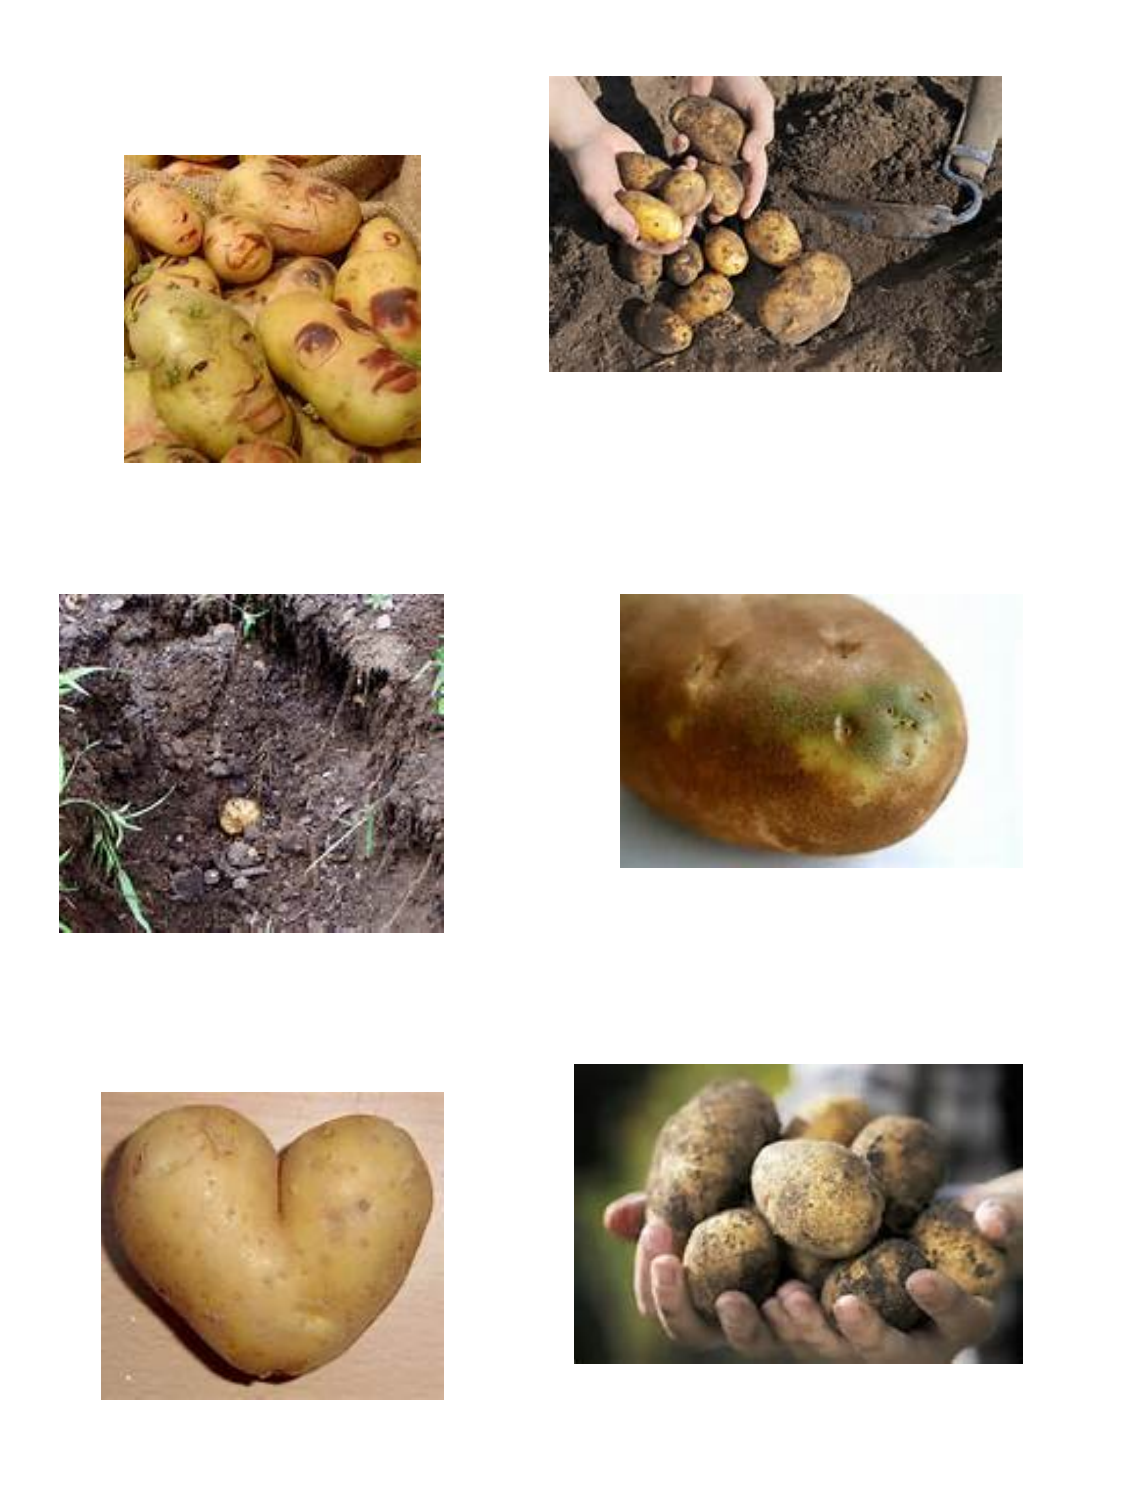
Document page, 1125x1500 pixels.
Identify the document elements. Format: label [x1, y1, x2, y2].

picture [58, 594, 444, 934]
picture [620, 594, 1023, 869]
picture [123, 155, 422, 464]
picture [101, 1092, 444, 1400]
picture [549, 76, 1002, 373]
picture [574, 1064, 1024, 1364]
